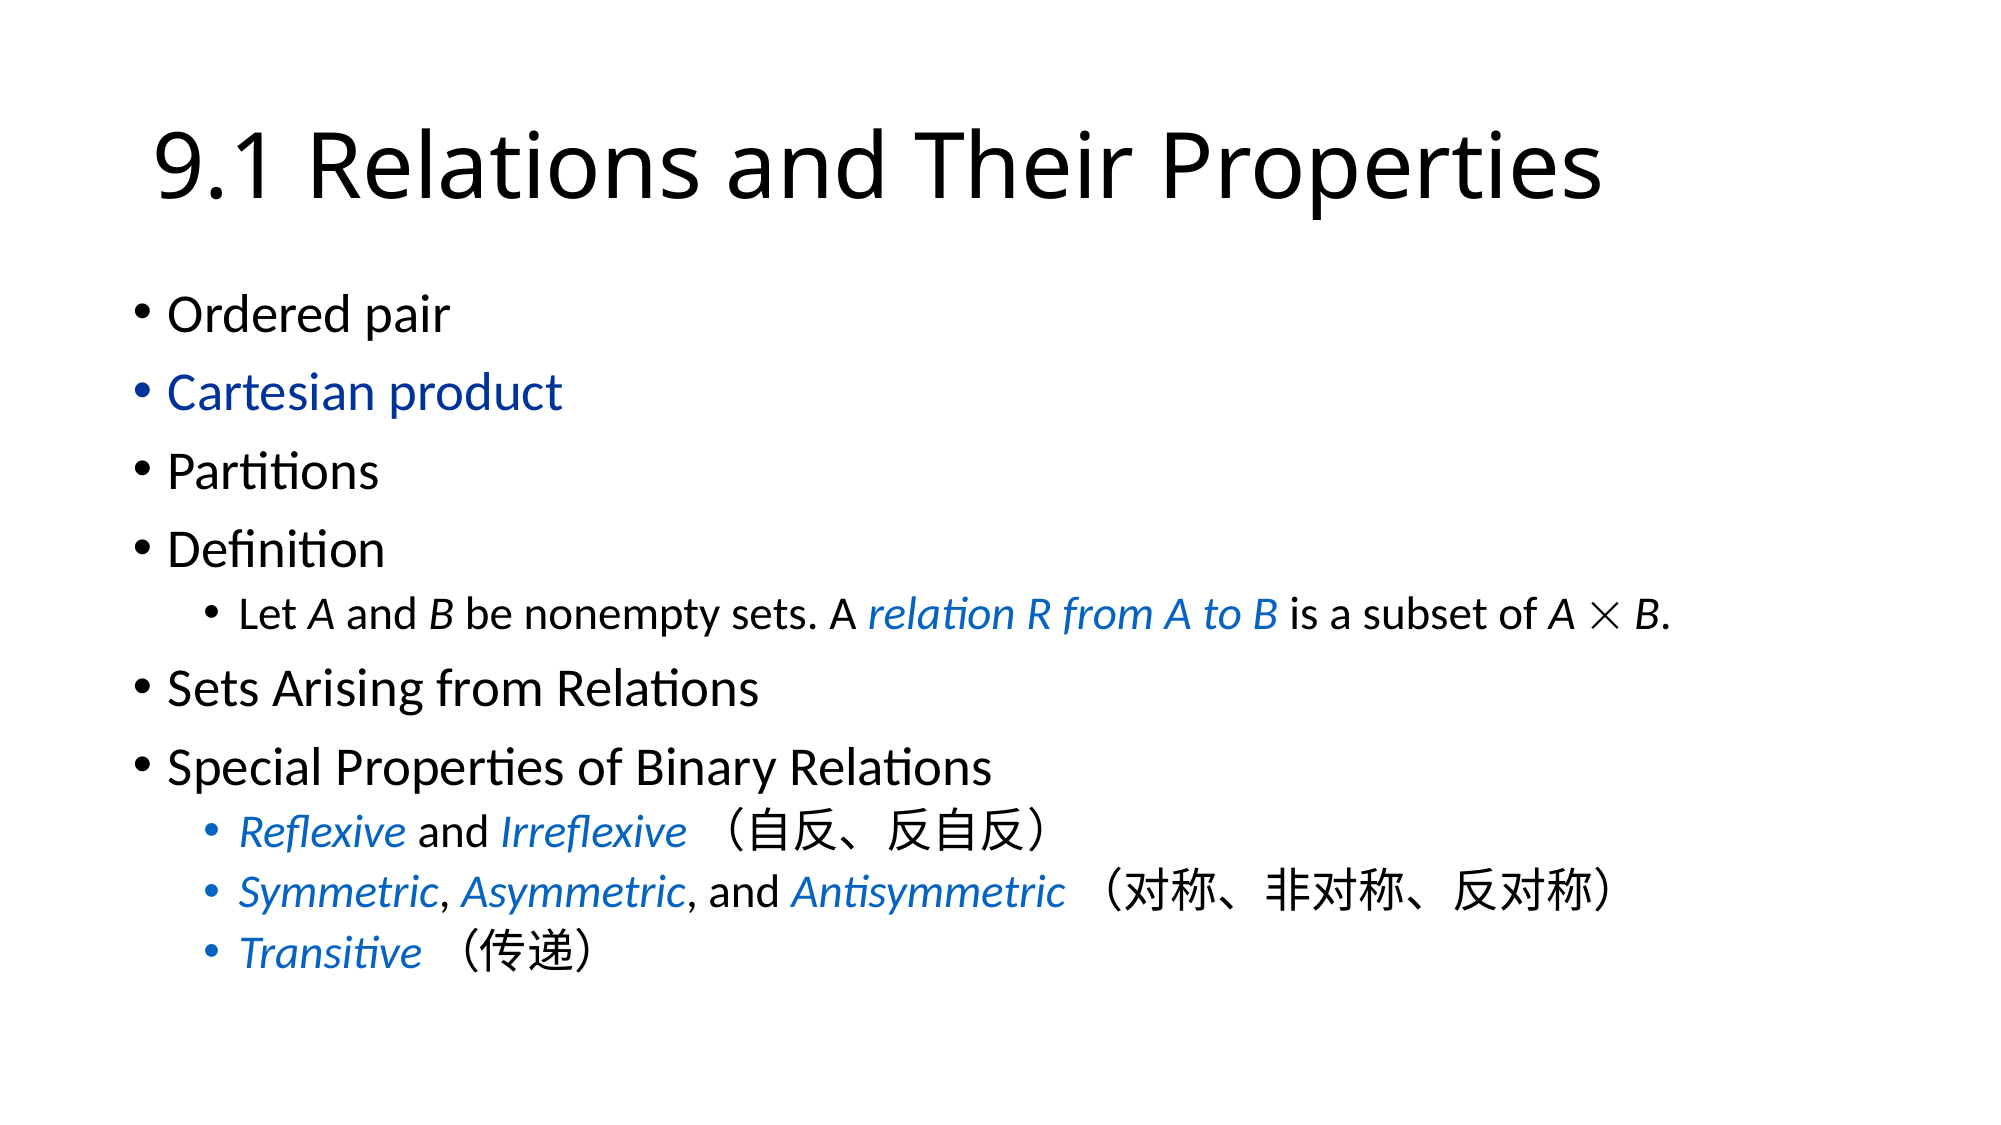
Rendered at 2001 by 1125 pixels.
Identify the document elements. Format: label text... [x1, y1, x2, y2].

list Ordered pair Cartesian product Partitions Definition Let A and B be nonempty sets. A relation R from A to B is a subset of A  B. Sets Arising from Relations Special Properties of Binary Relations Reflexive and Irreflexive（自反、反自反） Symmetric, Asymmetric, and Antisymmetric（对称、非对称、反对称） Transitive（传递） [117, 277, 1843, 992]
title 9.1 Relations and Their Properties [137, 59, 1863, 278]
